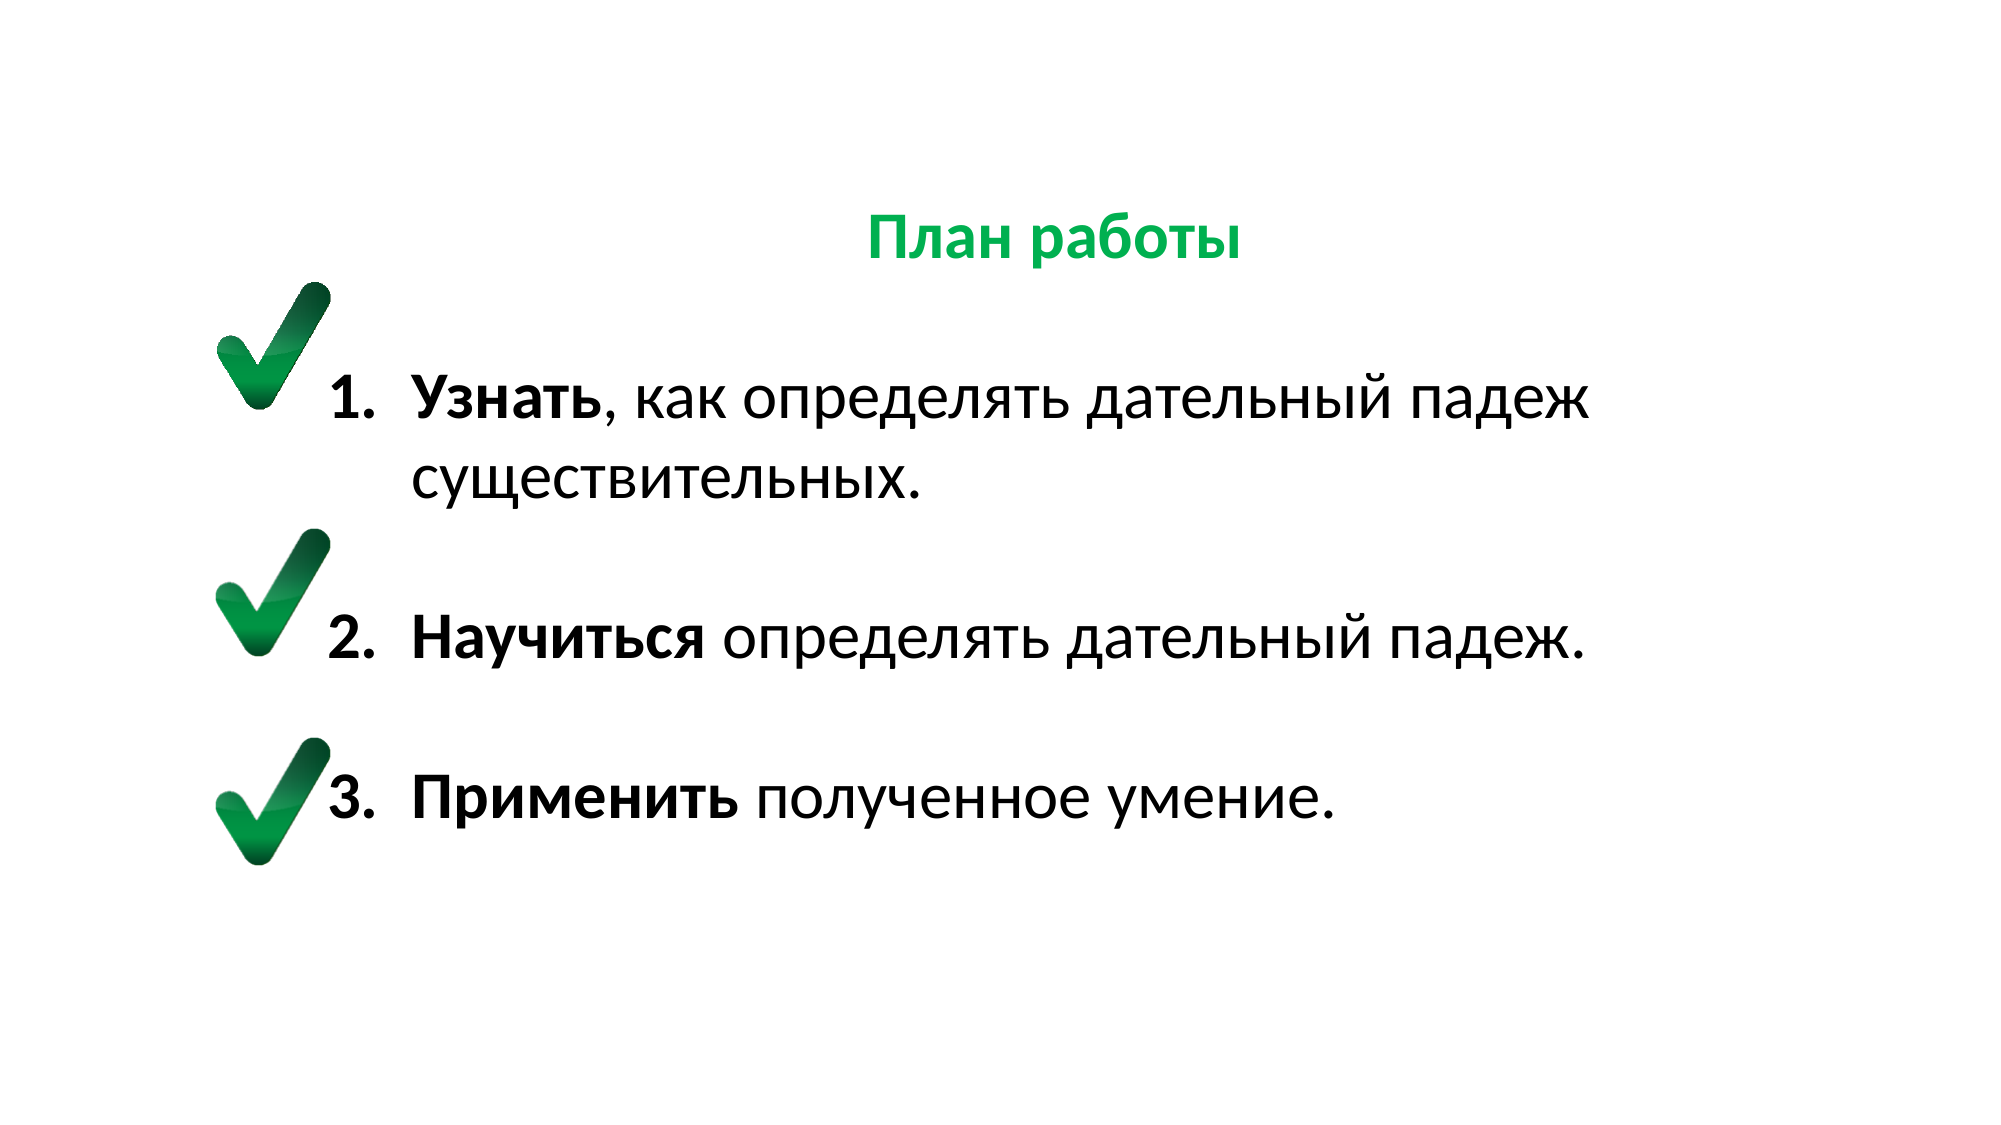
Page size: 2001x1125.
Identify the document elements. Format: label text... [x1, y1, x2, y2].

picture [216, 281, 331, 410]
picture [215, 737, 331, 866]
text_box План работы Узнать, как определять дательный падеж существительных. Научиться определять дательный падеж. Применить полученное умение. [312, 184, 1799, 920]
picture [215, 528, 331, 657]
